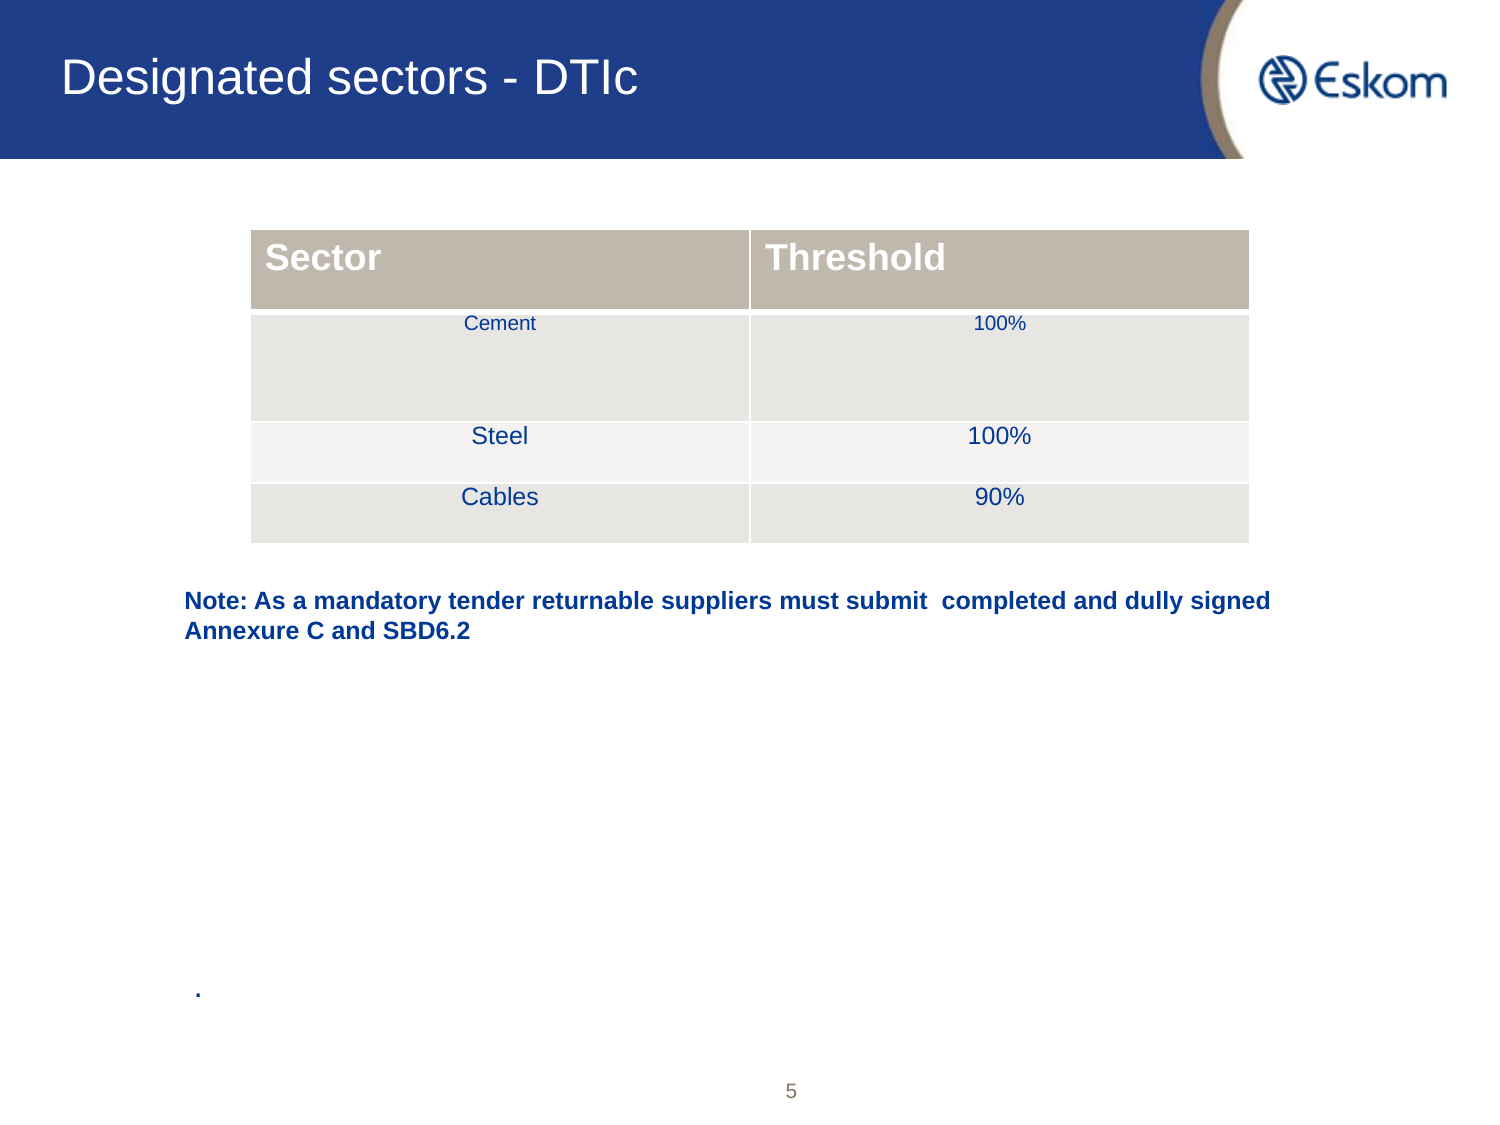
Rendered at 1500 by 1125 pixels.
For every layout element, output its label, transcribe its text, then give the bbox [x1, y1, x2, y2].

title Designated sectors - DTIc [32, 53, 1179, 106]
table_header Threshold [751, 230, 1249, 309]
table_cell 90% [751, 484, 1249, 543]
slide_number 5 [643, 1058, 798, 1103]
table_cell Steel [251, 423, 749, 482]
text_box Note: As a mandatory tender returnable suppliers must submit completed and dully signed Annexure C and SBD6.2 . [169, 177, 1349, 1012]
table_cell 100% [751, 423, 1249, 482]
table_cell Cables [251, 484, 749, 543]
table_header Sector [251, 230, 749, 309]
picture [0, 0, 1246, 159]
table_cell 100% [751, 315, 1249, 421]
picture [1257, 55, 1450, 105]
table_cell Cement [251, 315, 749, 421]
